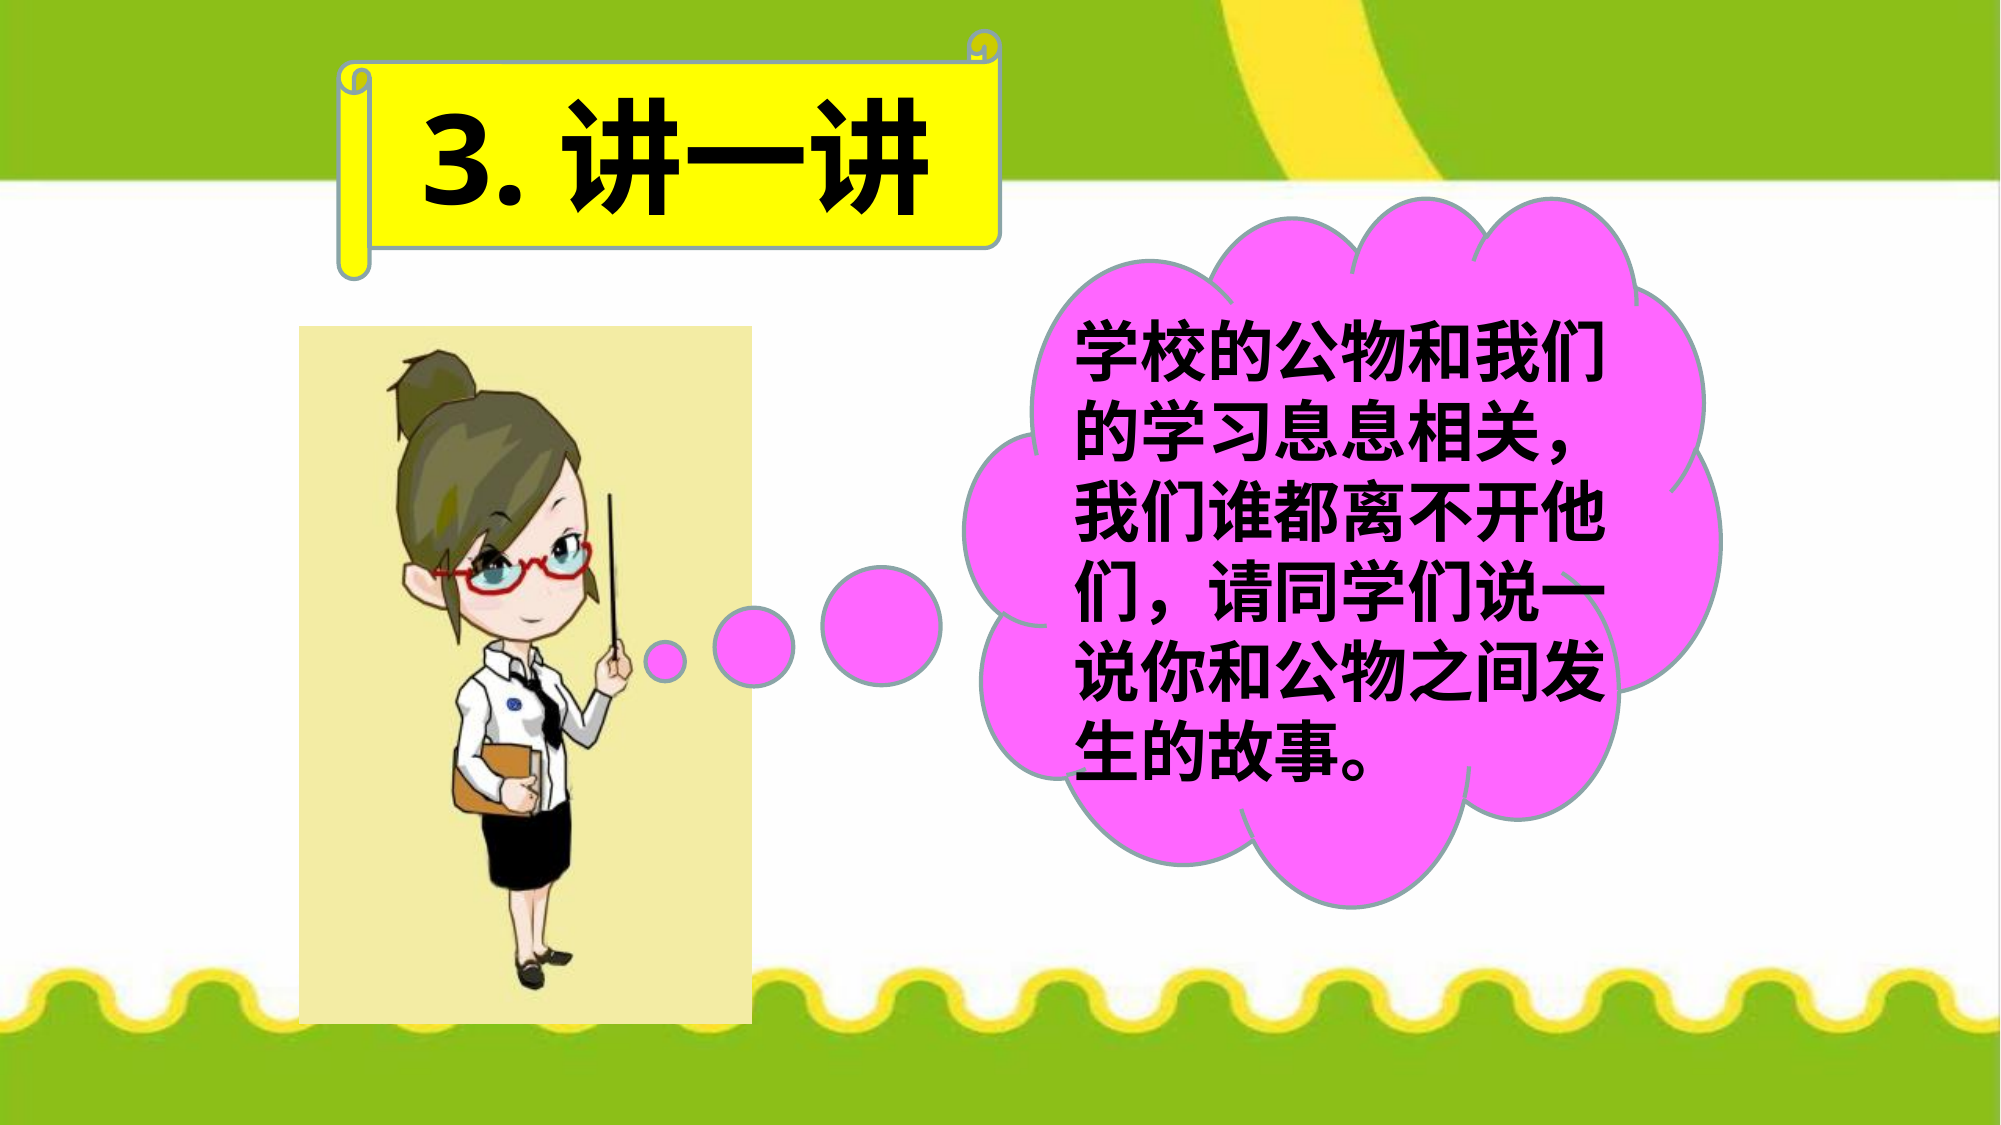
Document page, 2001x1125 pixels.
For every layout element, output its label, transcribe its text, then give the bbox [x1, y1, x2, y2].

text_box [964, 196, 1721, 906]
picture [0, 0, 2001, 1125]
text_box 3.讲一讲 [336, 28, 1003, 282]
